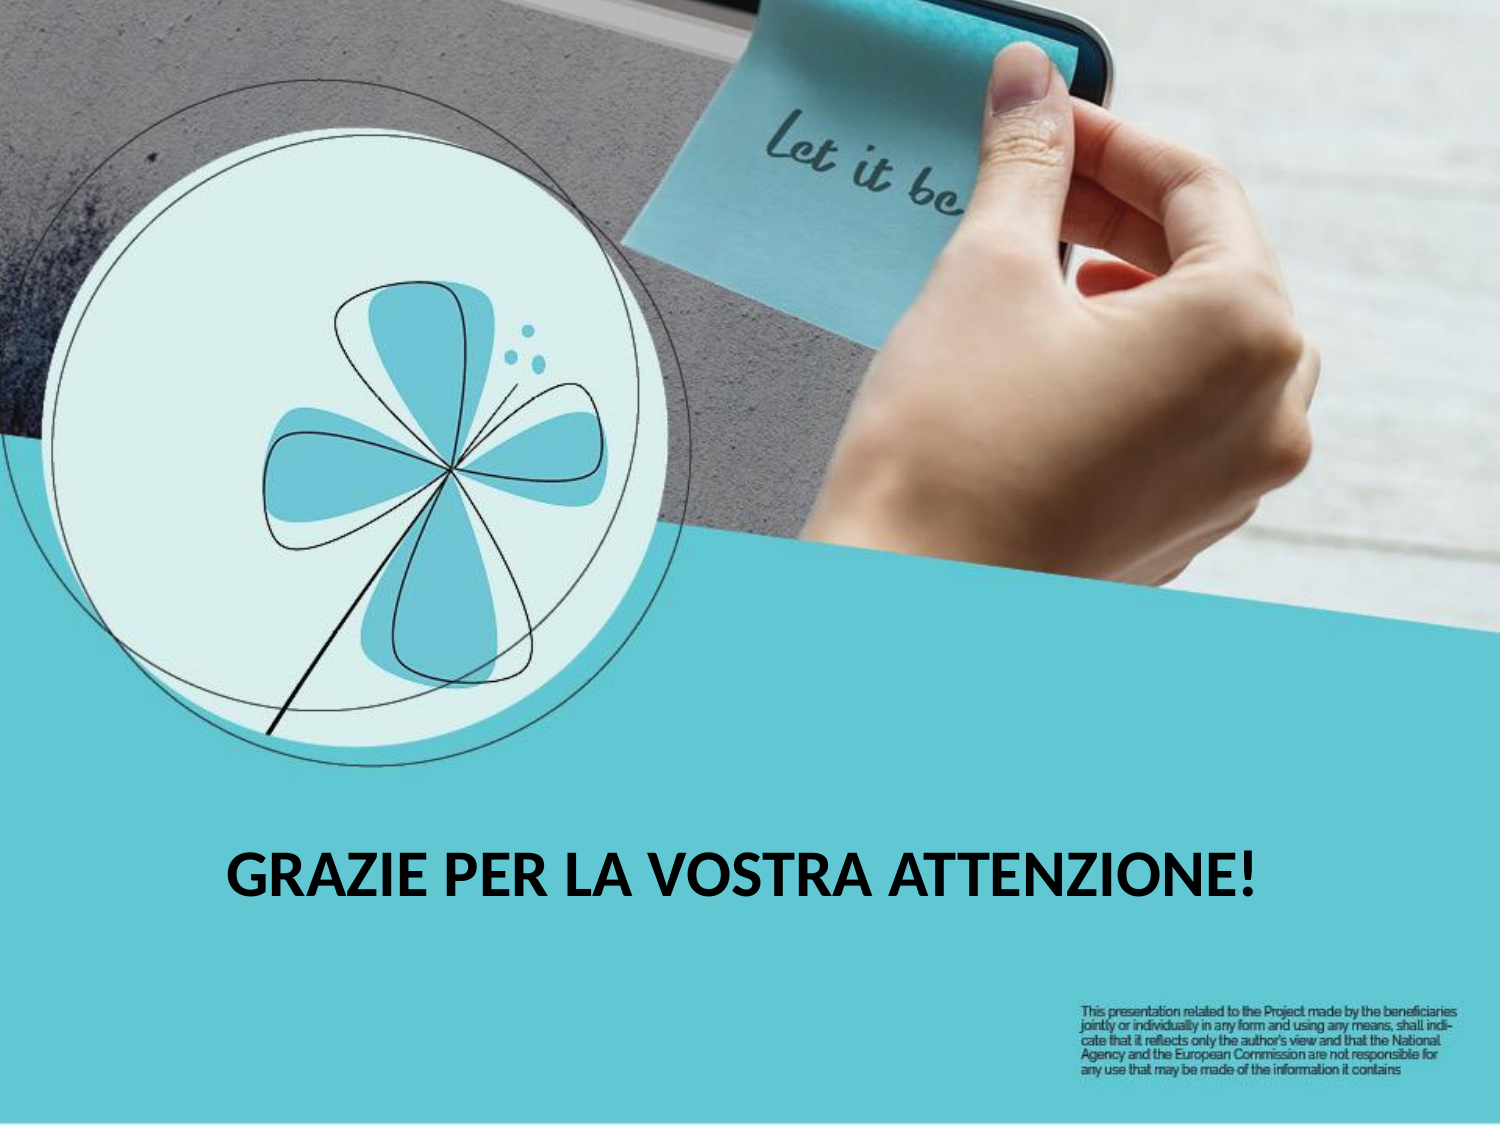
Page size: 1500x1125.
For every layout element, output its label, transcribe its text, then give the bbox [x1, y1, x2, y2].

text_box Grazie per la vostra attenzione! [211, 822, 1420, 917]
picture [0, 0, 1500, 1125]
